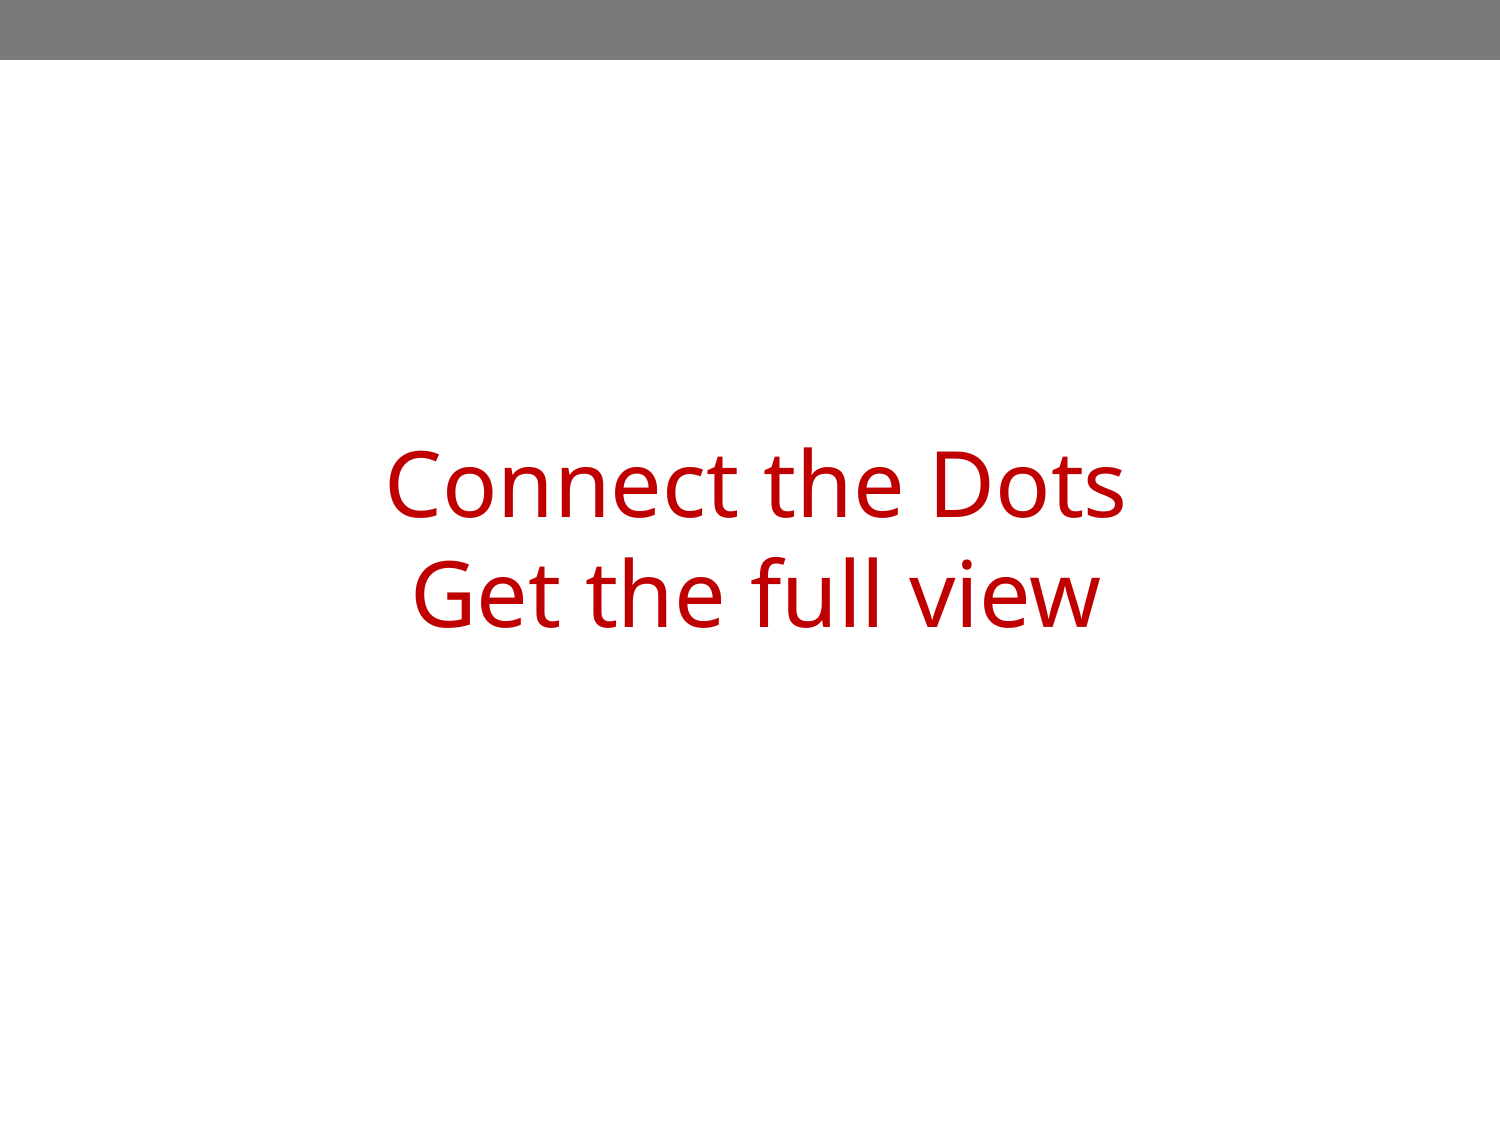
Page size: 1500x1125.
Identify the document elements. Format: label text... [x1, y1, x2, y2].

text_box Connect the Dots Get the full view [81, 442, 1432, 630]
